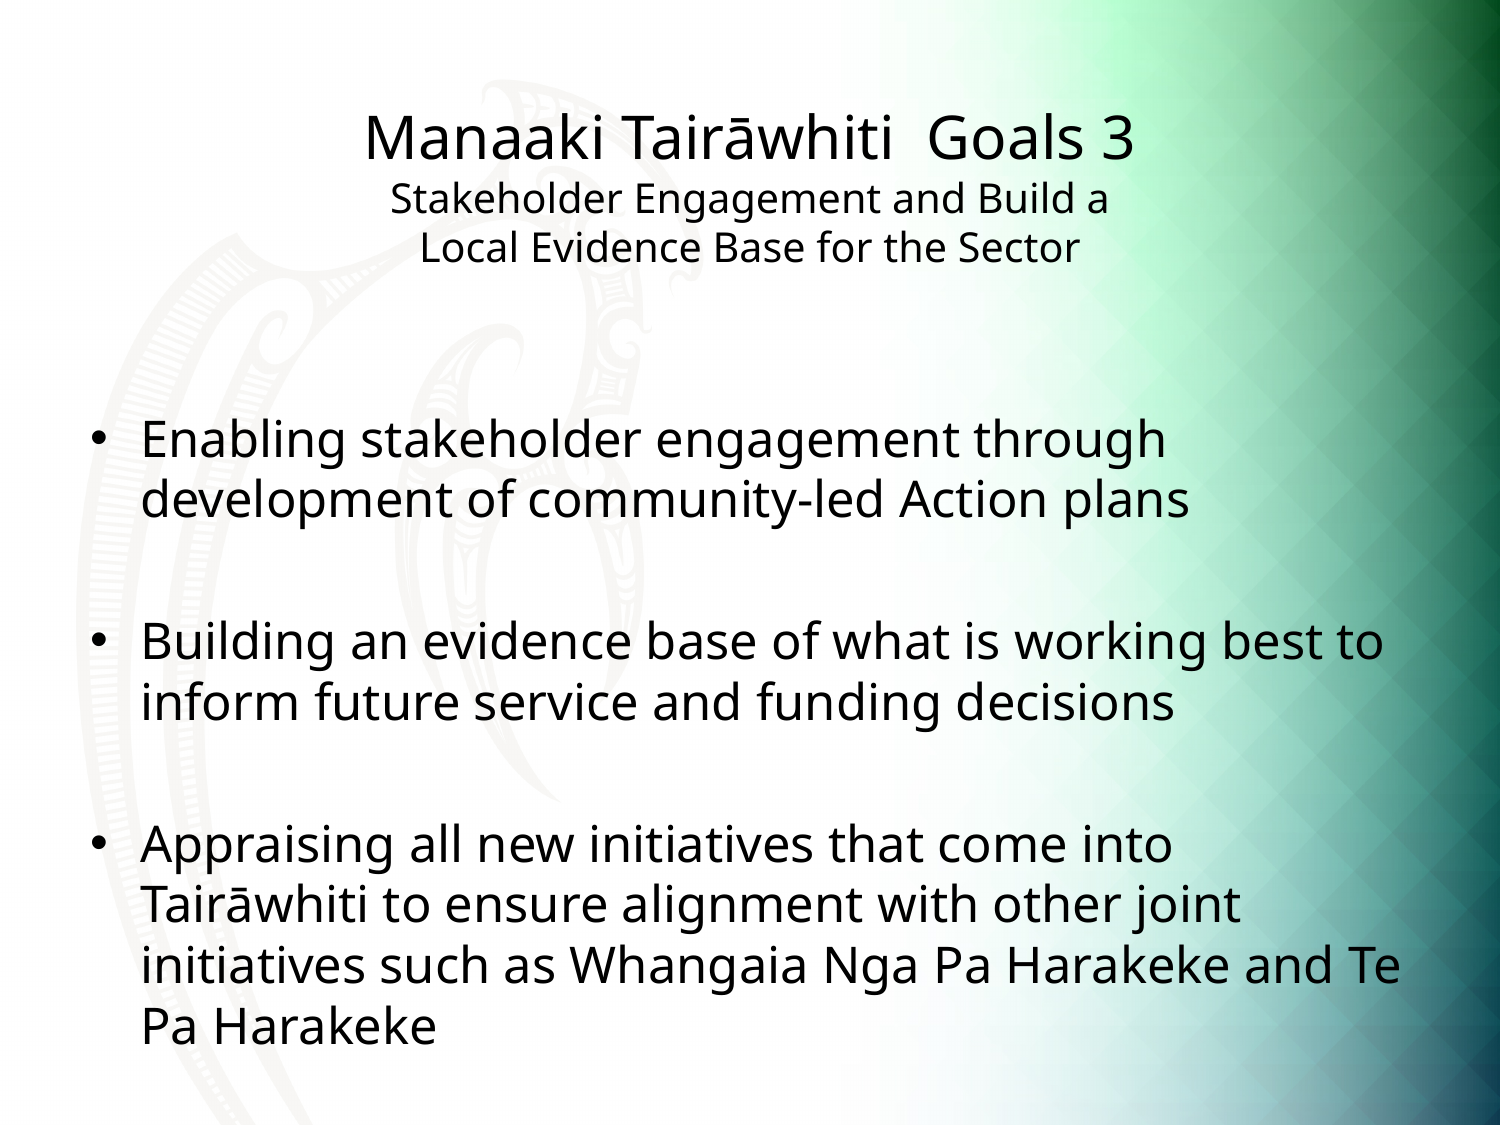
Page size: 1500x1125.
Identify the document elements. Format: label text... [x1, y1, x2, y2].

title Manaaki Tairāwhiti Goals 3 Stakeholder Engagement and Build a Local Evidence Base for the Sector [75, 91, 1425, 279]
picture [0, 0, 1500, 1125]
list Enabling stakeholder engagement through development of community-led Action plans Building an evidence base of what is working best to inform future service and funding decisions Appraising all new initiatives that come into Tairāwhiti to ensure alignment with other joint initiatives such as Whangaia Nga Pa Harakeke and Te Pa Harakeke [75, 327, 1425, 1071]
